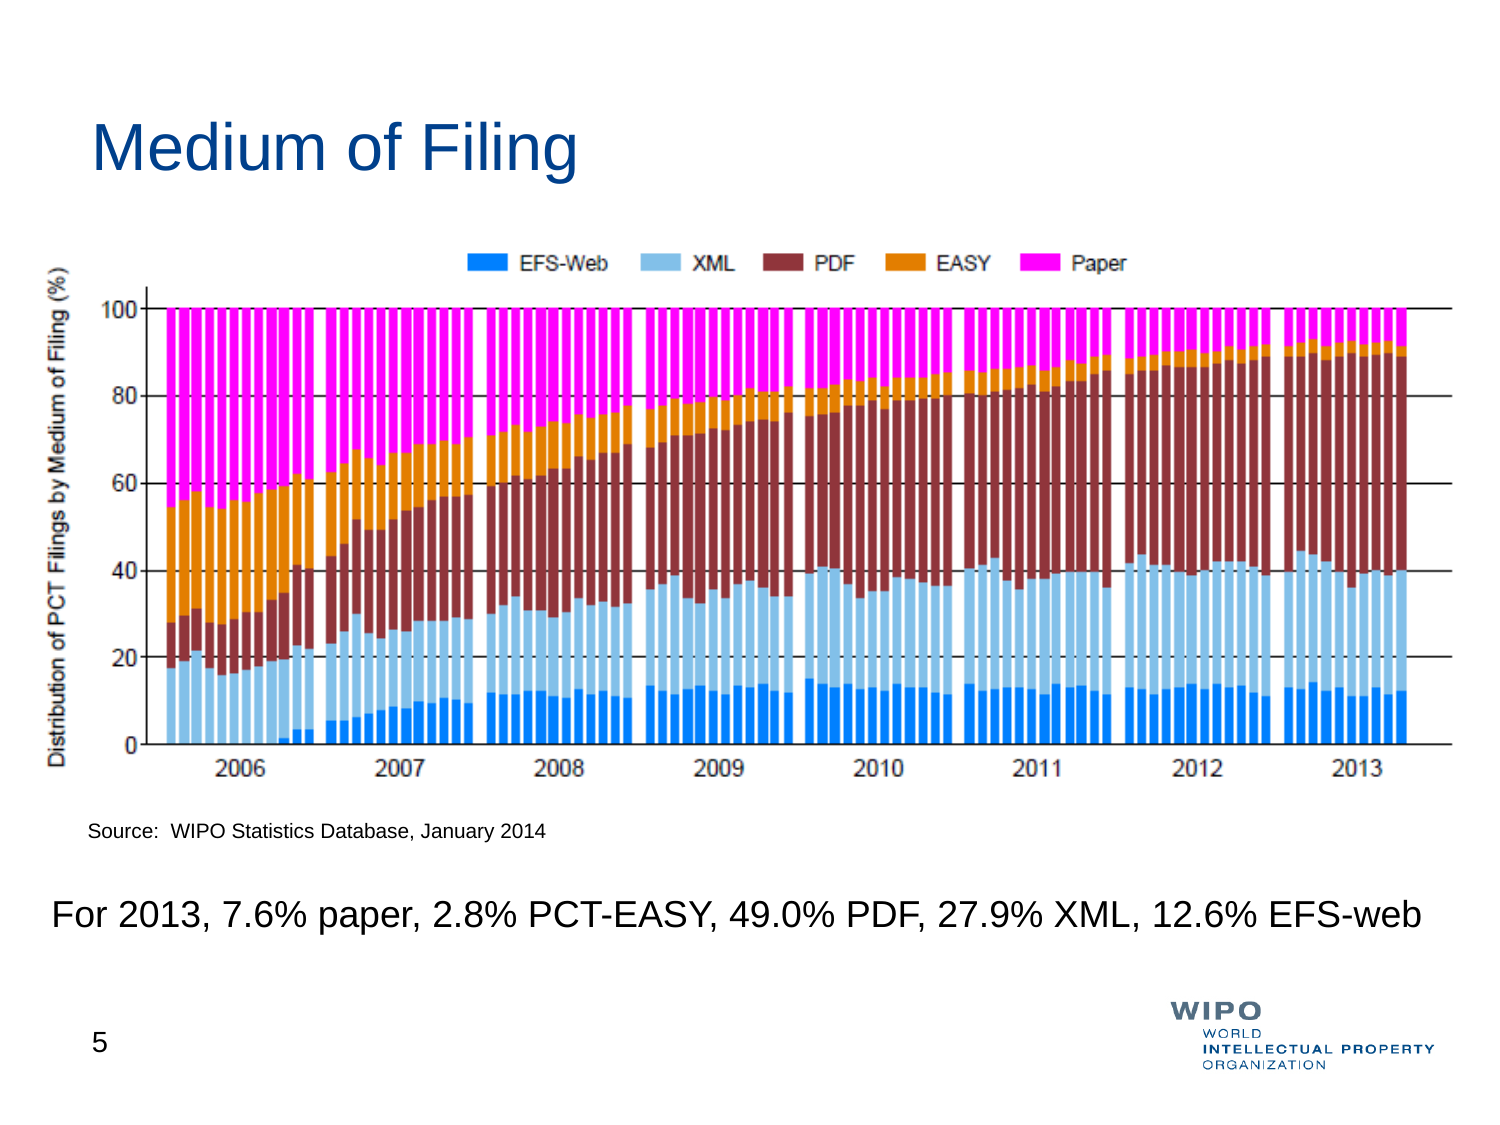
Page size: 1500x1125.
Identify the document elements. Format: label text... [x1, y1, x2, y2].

slide_number 5 [76, 1015, 207, 1094]
picture [0, 0, 1500, 1125]
title Medium of Filing [76, 66, 1427, 221]
text_box For 2013, 7.6% paper, 2.8% PCT-EASY, 49.0% PDF, 27.9% XML, 12.6% EFS-web [36, 882, 1438, 943]
text_box Source: WIPO Statistics Database, January 2014 [72, 810, 562, 851]
